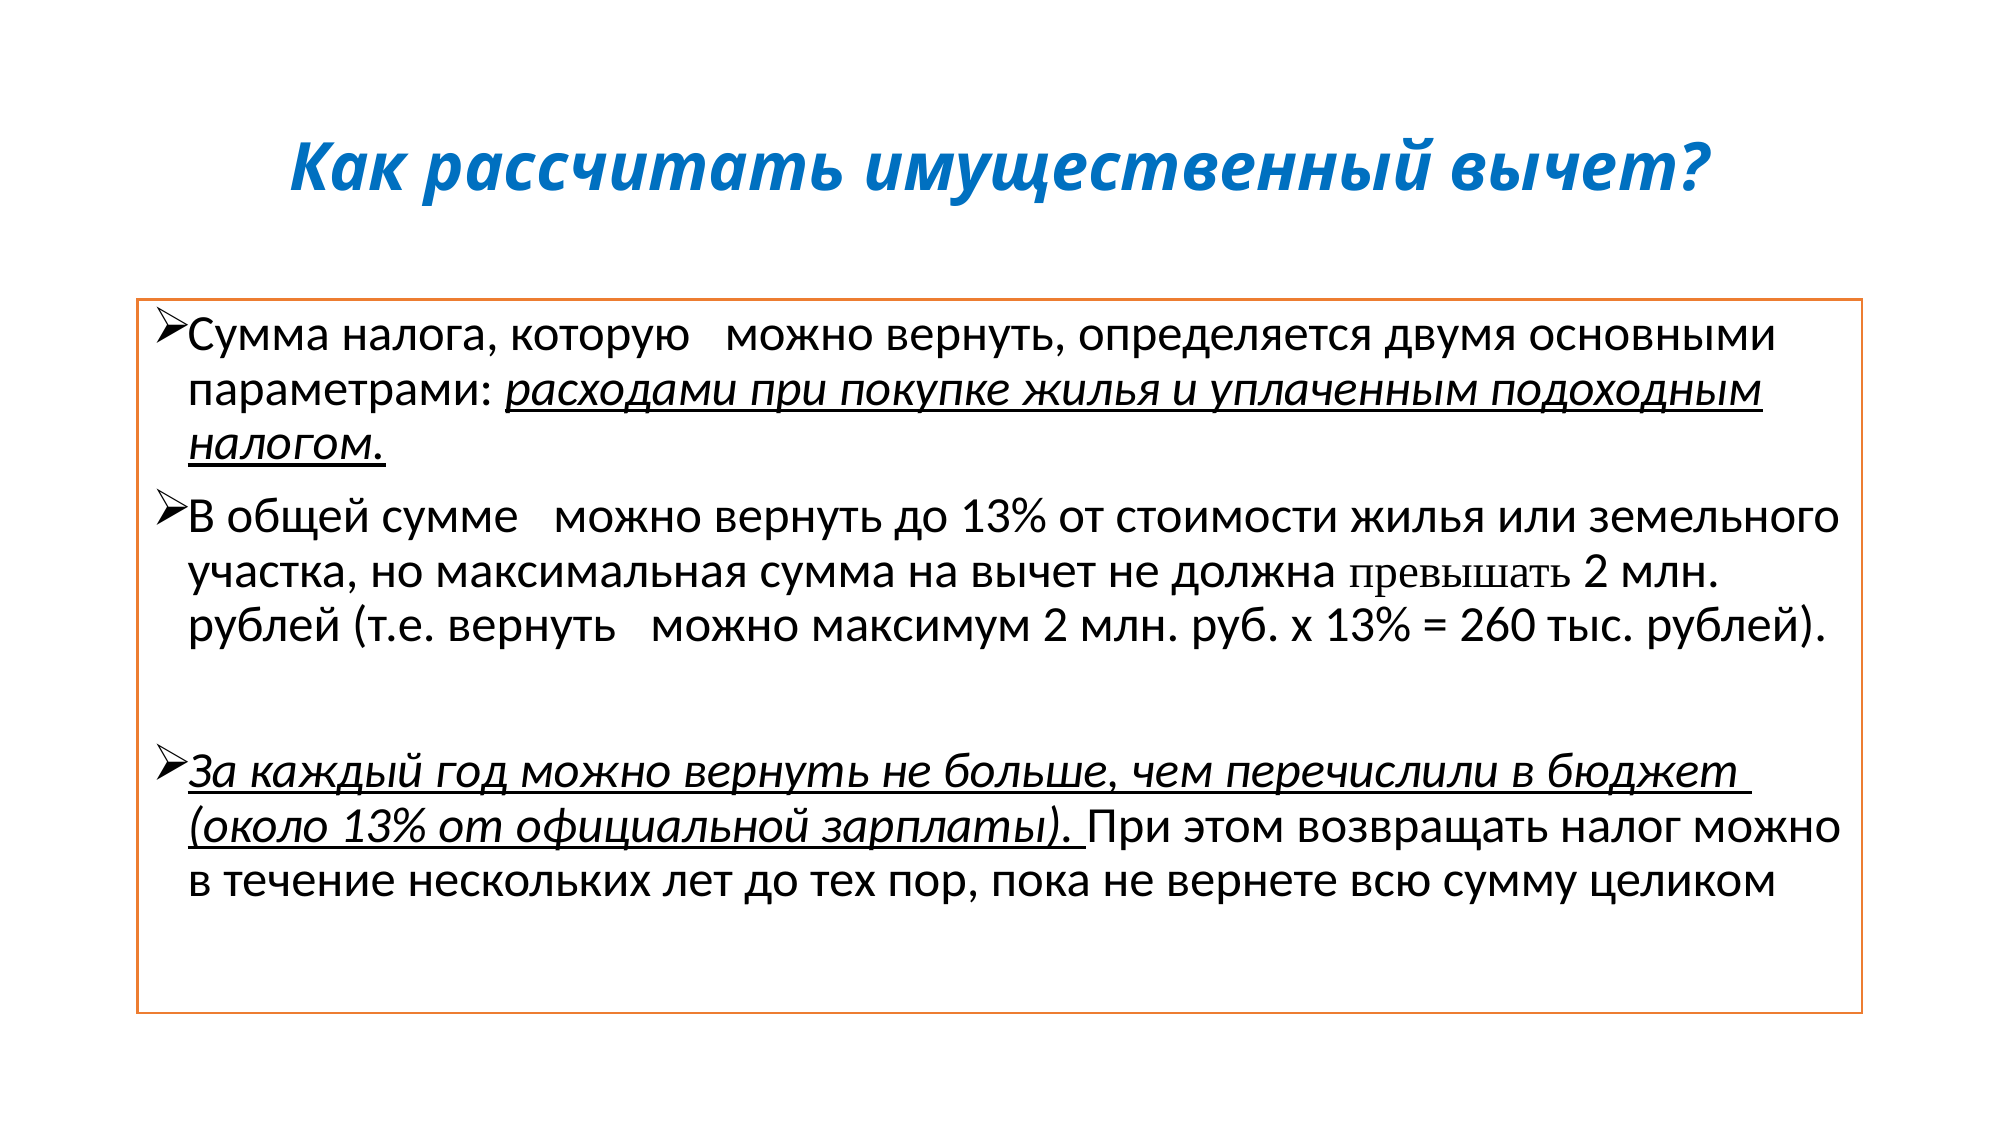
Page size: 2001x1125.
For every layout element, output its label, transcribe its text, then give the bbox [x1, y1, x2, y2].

title Как рассчитать имущественный вычет? [137, 59, 1863, 278]
list Сумма налога, которую можно вернуть, определяется двумя основными параметрами: расходами при покупке жилья и уплаченным подоходным налогом. В общей сумме можно вернуть до 13% от стоимости жилья или земельного участка, но максимальная сумма на вычет не должна превышать 2 млн. рублей (т.е. вернуть можно максимум 2 млн. руб. x 13% = 260 тыс. рублей). За каждый год можно вернуть не больше, чем перечислили в бюджет (около 13% от официальной зарплаты). При этом возвращать налог можно в течение нескольких лет до тех пор, пока не вернете всю сумму целиком [136, 298, 1863, 1014]
